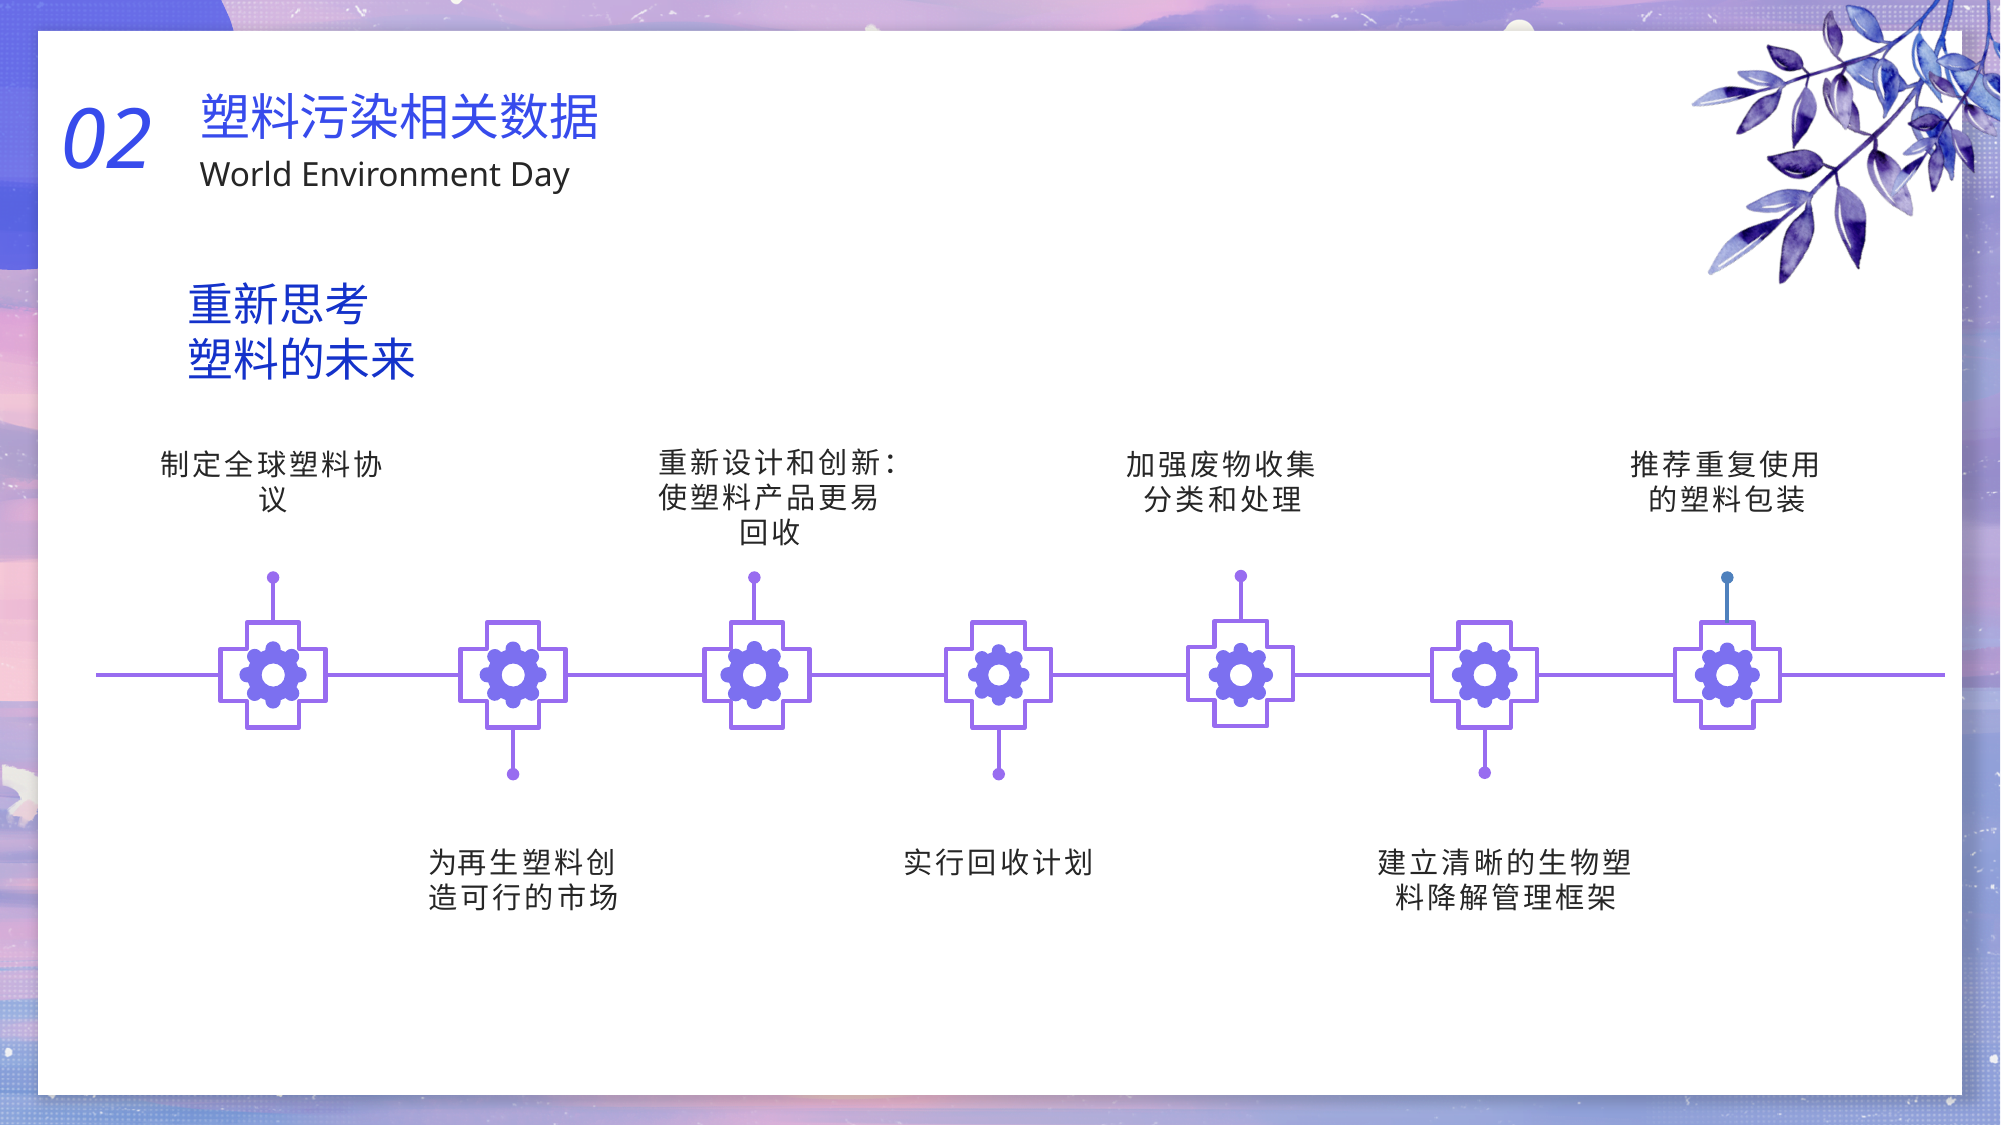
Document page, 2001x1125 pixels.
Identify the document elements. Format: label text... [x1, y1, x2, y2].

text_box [460, 622, 566, 775]
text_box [1674, 577, 1781, 728]
text_box 加强废物收集分类和处理 [1098, 438, 1347, 524]
text_box 制定全球塑料协议 [135, 438, 411, 524]
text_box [704, 577, 810, 728]
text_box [1188, 575, 1294, 727]
text_box 重新设计和创新：使塑料产品更易回收 [634, 436, 907, 557]
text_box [1431, 622, 1538, 773]
text_box 推荐重复使用的塑料包装 [1603, 438, 1852, 524]
text_box 实行回收计划 [874, 837, 1123, 888]
text_box 为再生塑料创造可行的市场 [399, 837, 648, 923]
text_box 建立清晰的生物塑料降解管理框架 [1362, 837, 1650, 923]
text_box 重新思考 塑料的未来 [172, 268, 458, 394]
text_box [945, 622, 1052, 775]
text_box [220, 577, 326, 728]
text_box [40, 77, 729, 202]
picture [0, 0, 2001, 1125]
